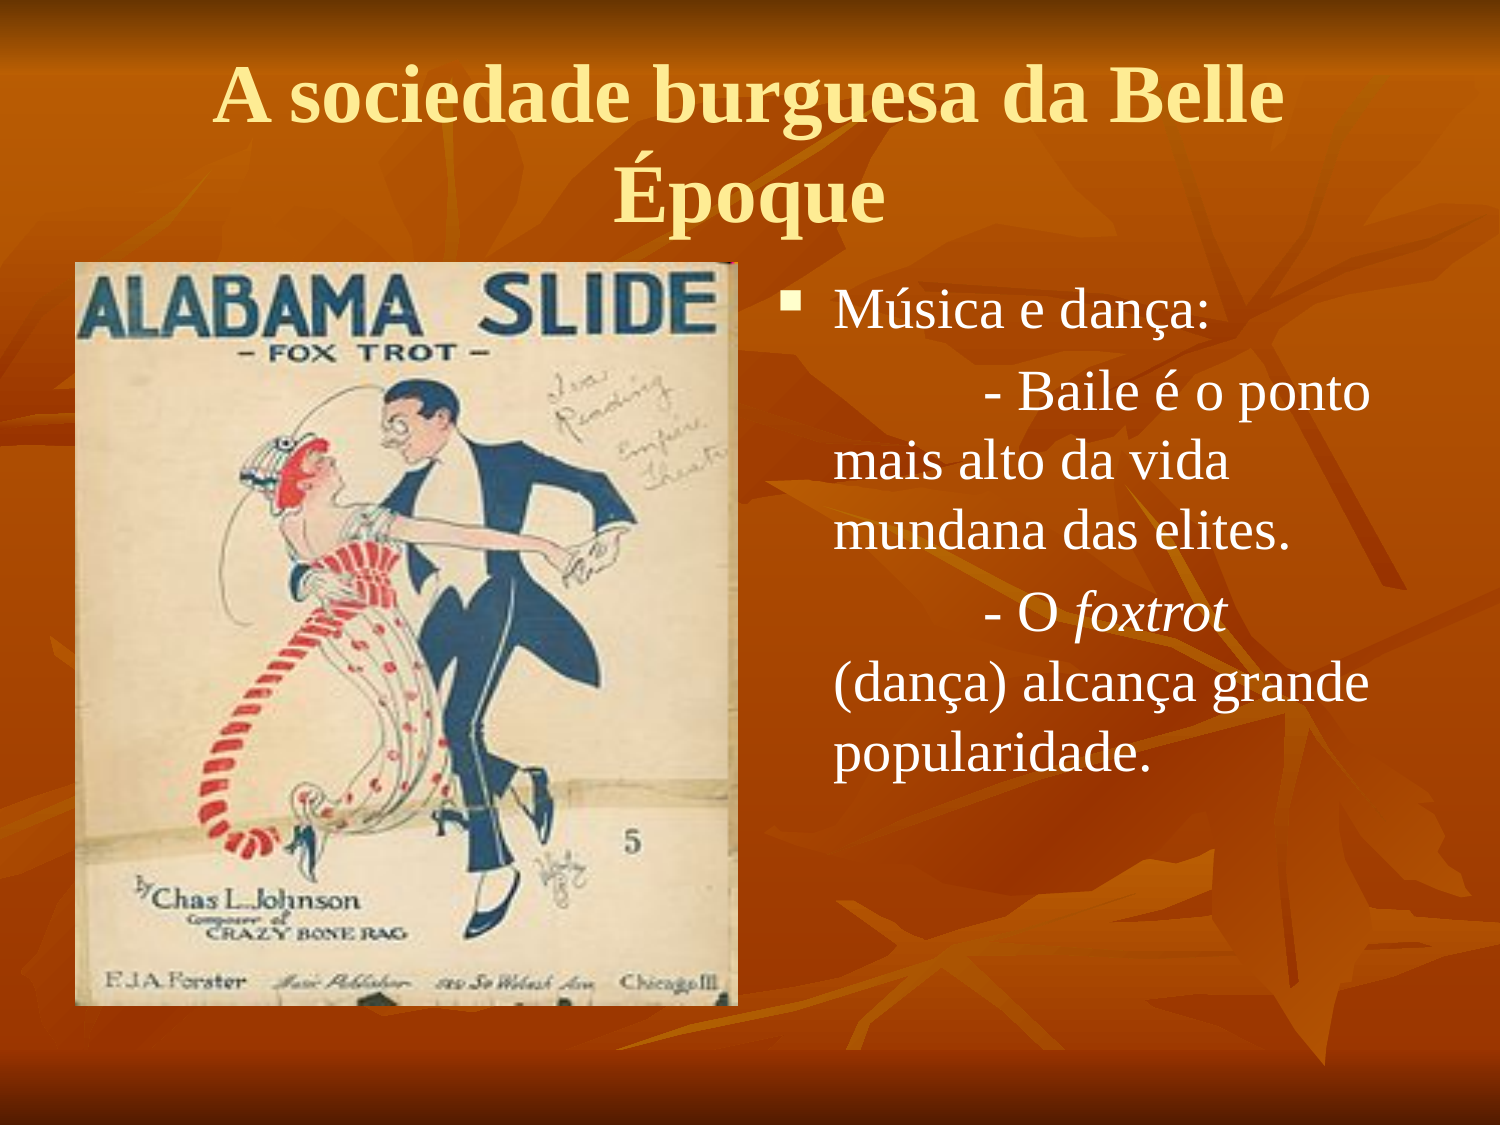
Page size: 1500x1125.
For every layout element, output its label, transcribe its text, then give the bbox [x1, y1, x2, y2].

list Música e dança: - Baile é o ponto mais alto da vida mundana das elites. - O foxtrot (dança) alcança grande popularidade. [762, 262, 1426, 1006]
title A sociedade burguesa da Belle Époque [74, 45, 1426, 234]
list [74, 262, 738, 1006]
